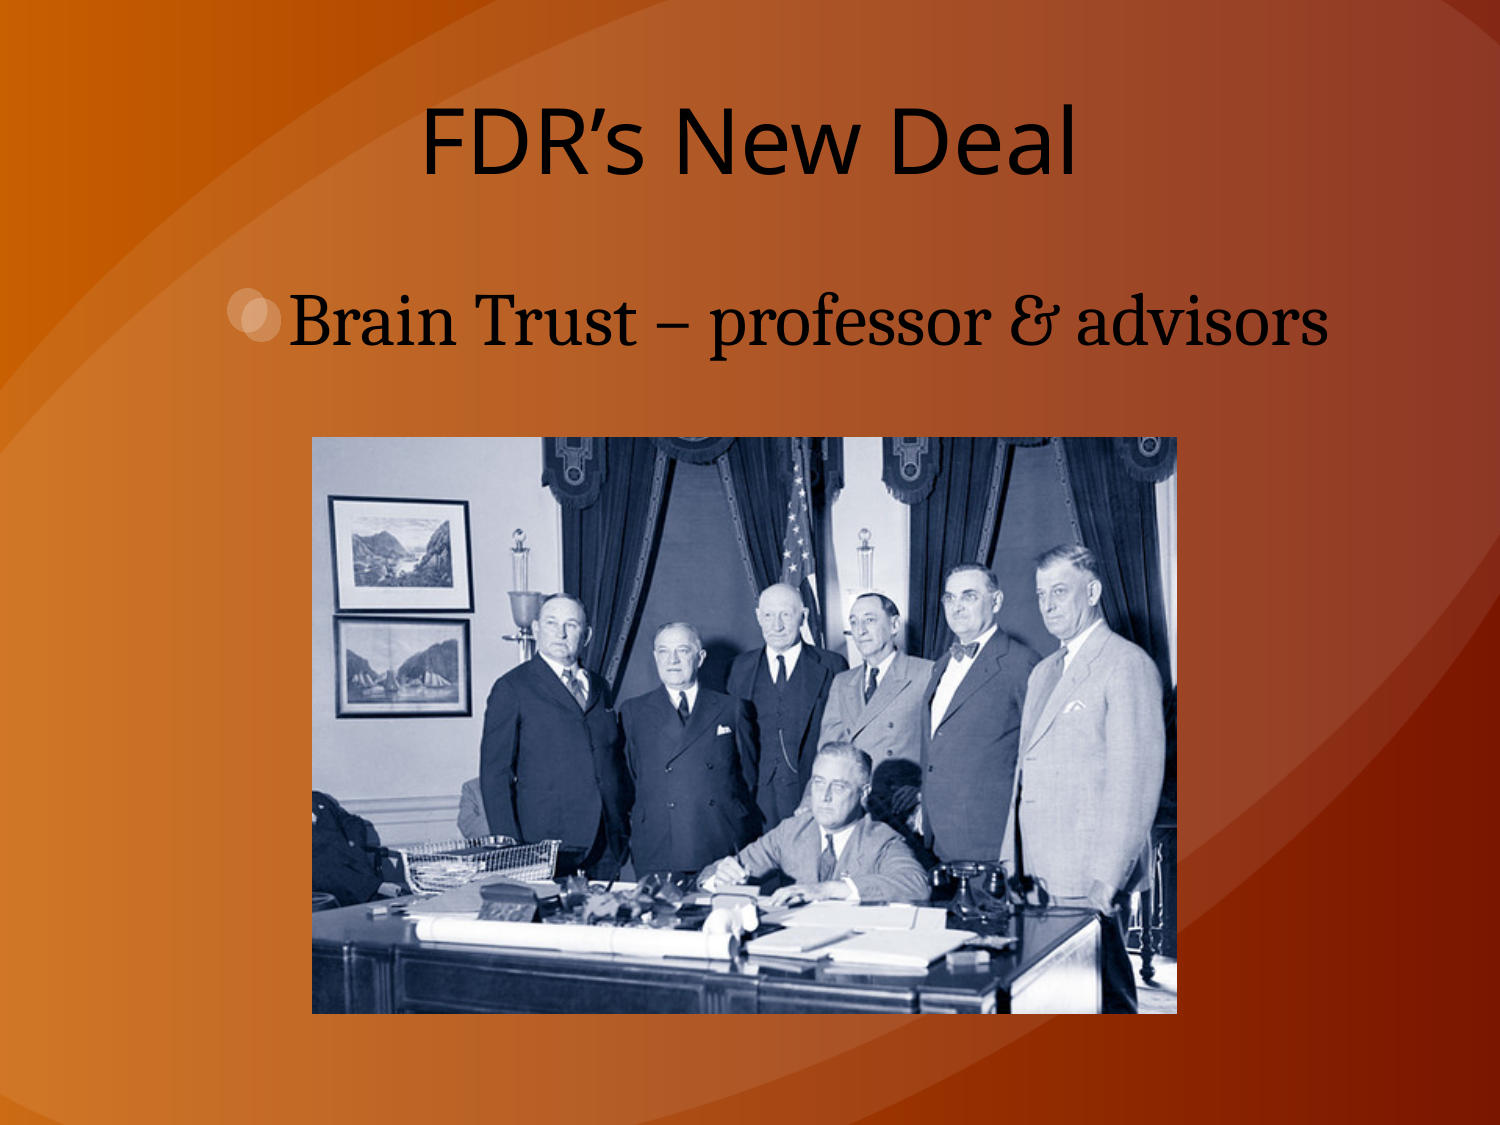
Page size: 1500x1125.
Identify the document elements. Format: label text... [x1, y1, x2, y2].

picture [0, 0, 1500, 1125]
list Brain Trust – professor & advisors [212, 262, 1375, 425]
title FDR’s New Deal [283, 45, 1216, 200]
